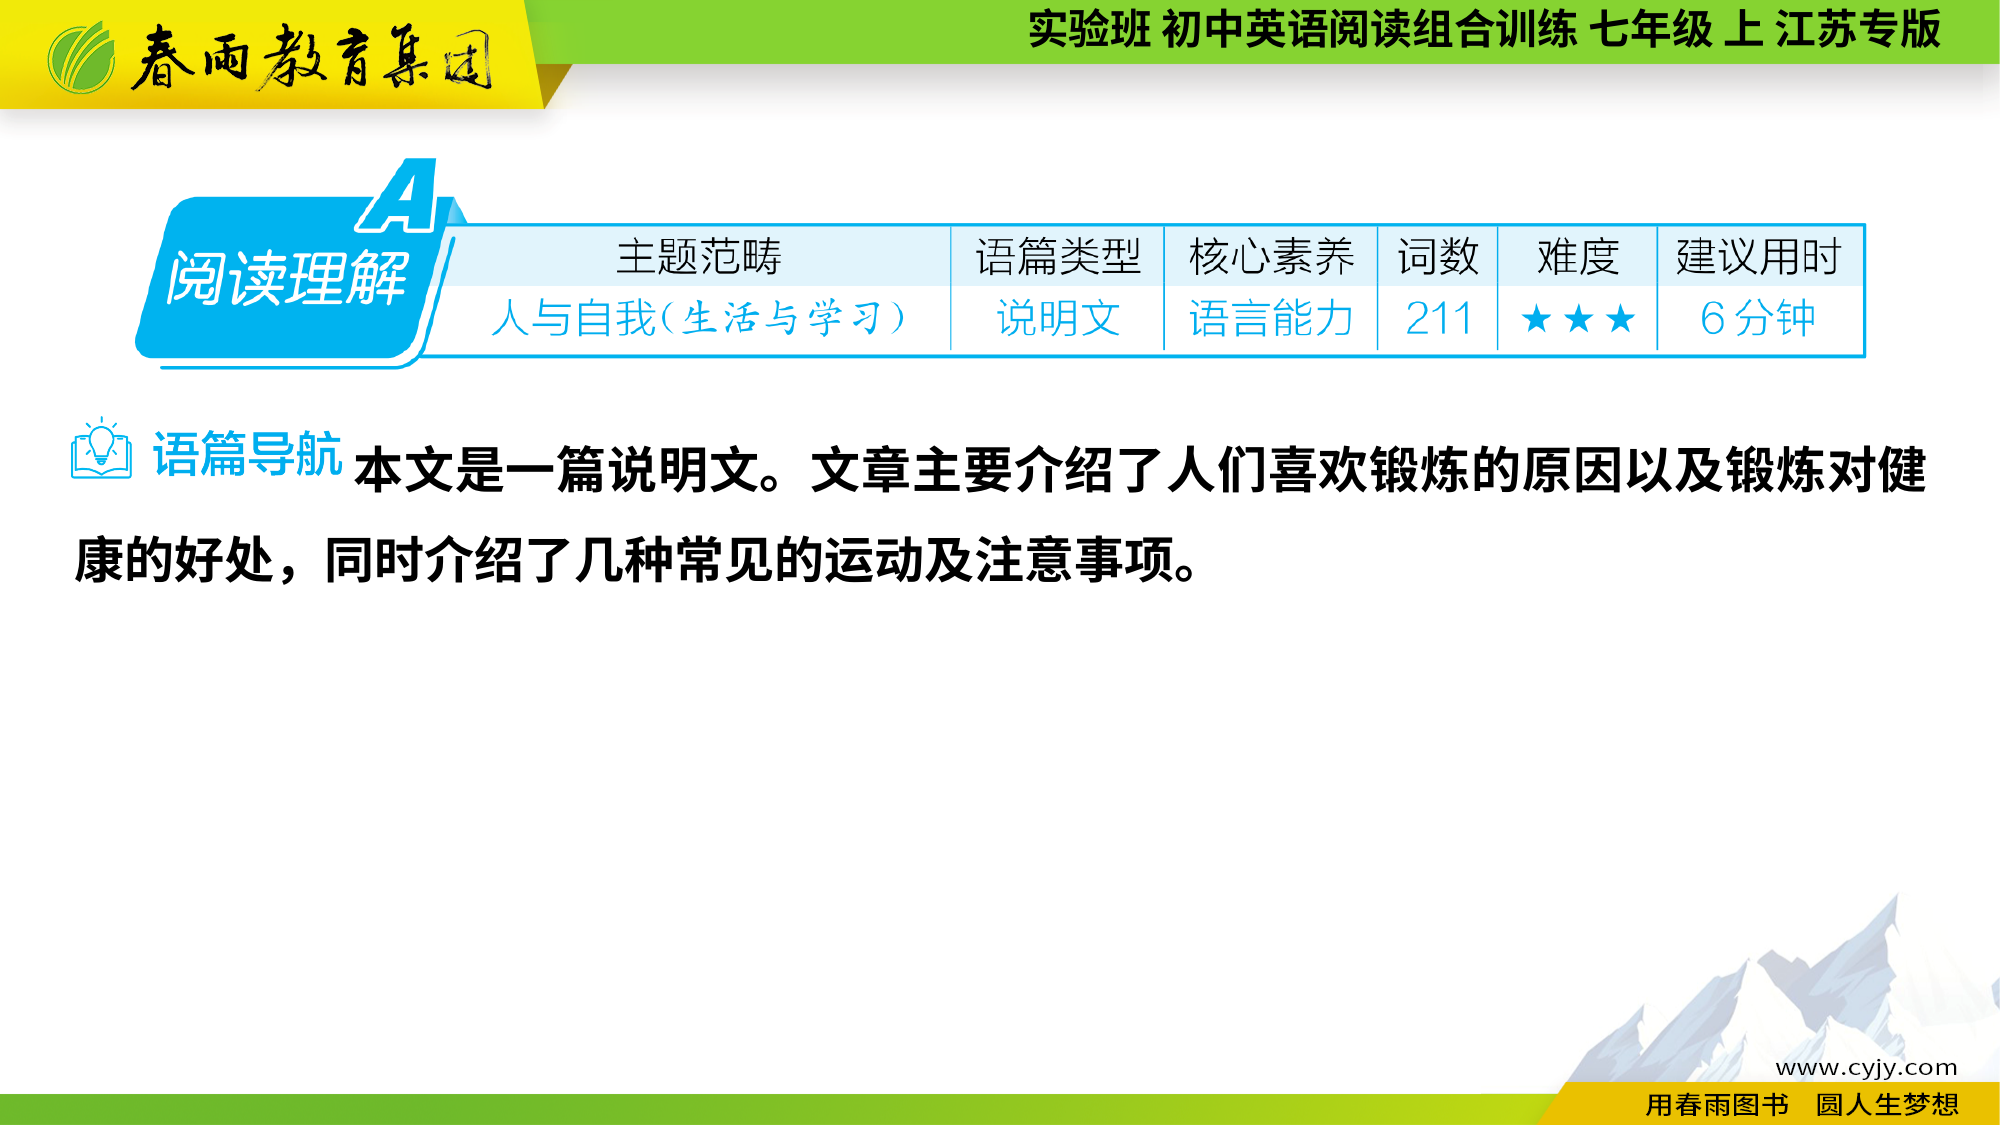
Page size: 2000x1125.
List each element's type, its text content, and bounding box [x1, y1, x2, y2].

list 本文是一篇说明文。文章主要介绍了人们喜欢锻炼的原因以及锻炼对健康的好处，同时介绍了几种常见的运动及注意事项。 [59, 400, 1944, 587]
picture [0, 0, 2000, 1125]
